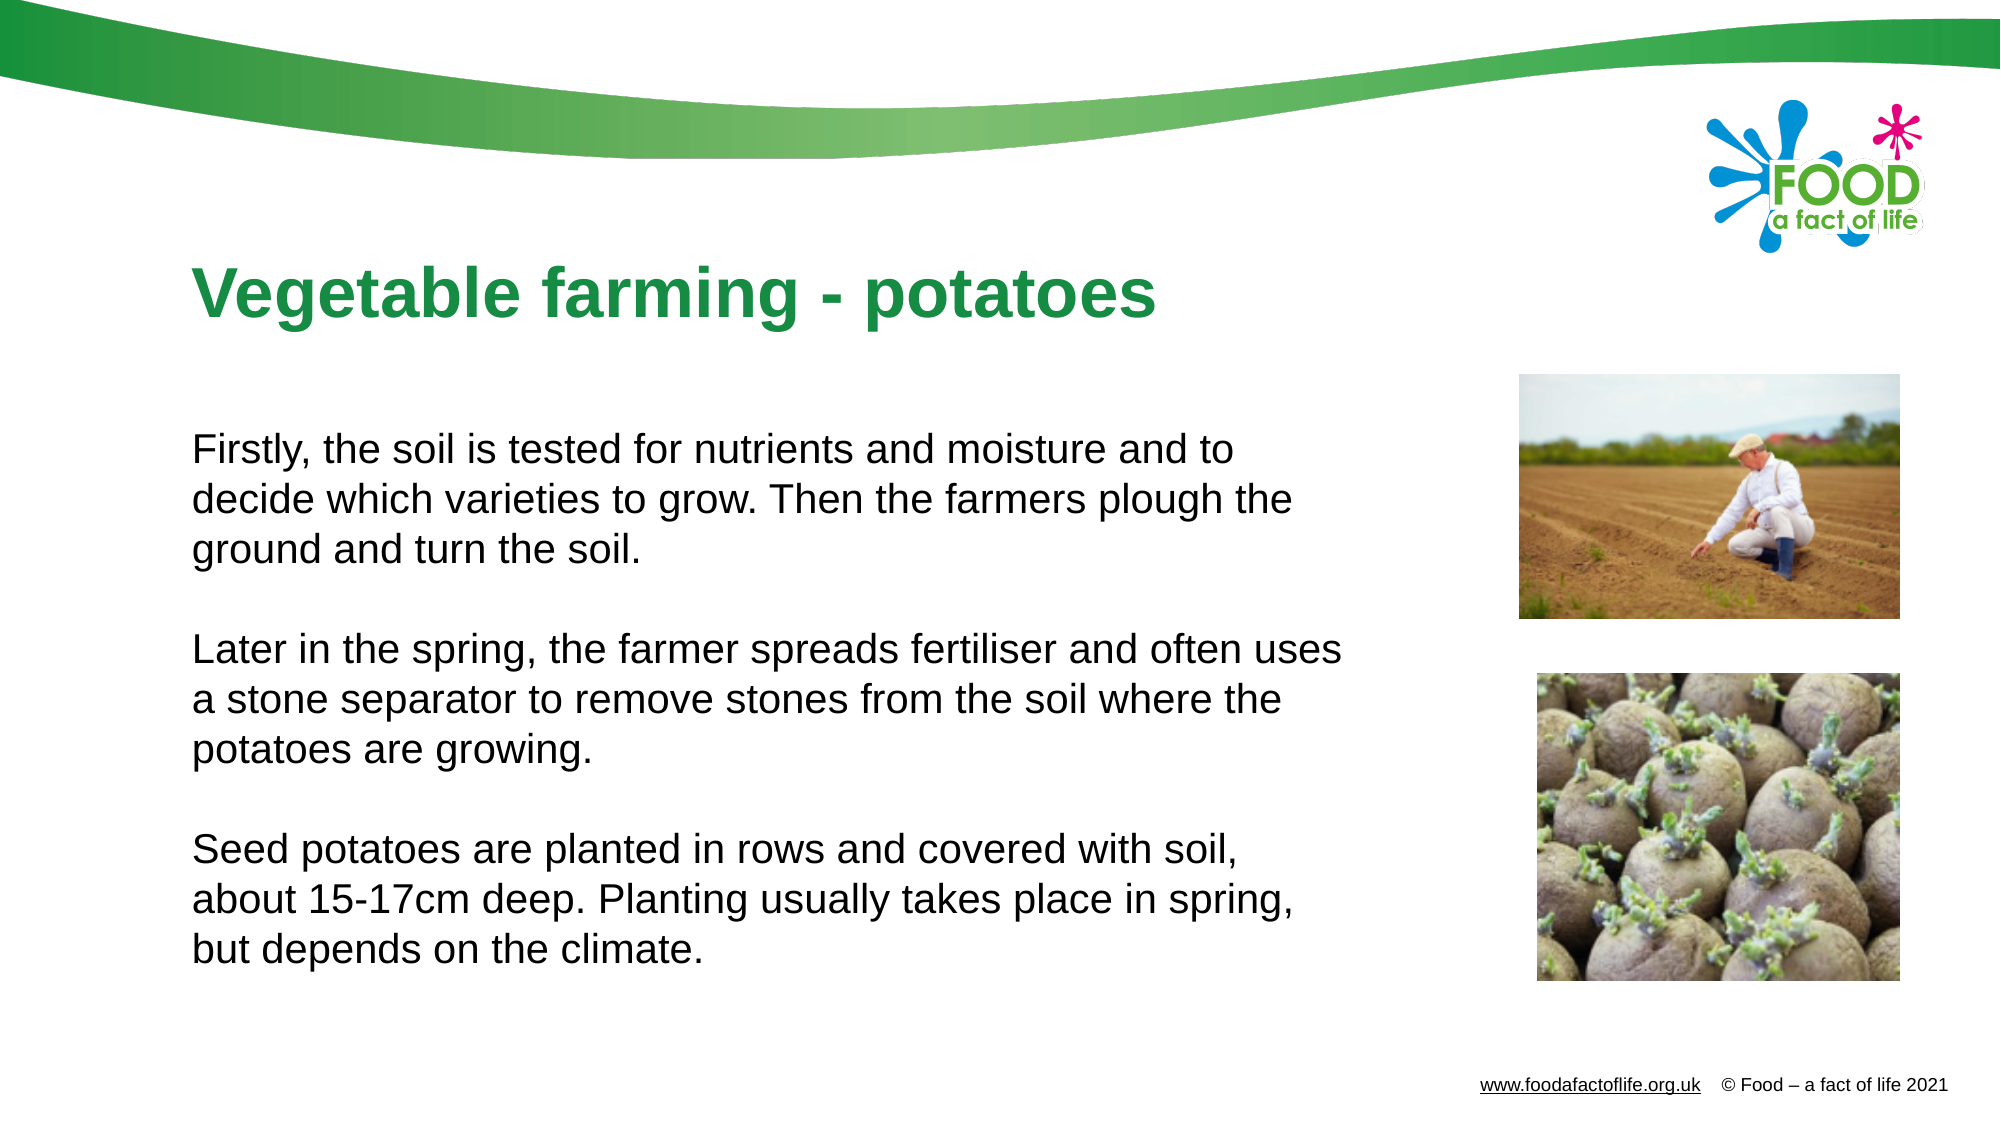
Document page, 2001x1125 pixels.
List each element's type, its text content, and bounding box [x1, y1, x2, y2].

subtitle Firstly, the soil is tested for nutrients and moisture and to decide which varieties to grow. Then the farmers plough the ground and turn the soil. Later in the spring, the farmer spreads fertiliser and often uses a stone separator to remove stones from the soil where the potatoes are growing. Seed potatoes are planted in rows and covered with soil, about 15-17cm deep. Planting usually takes place in spring, but depends on the climate. [191, 421, 1354, 1013]
title Vegetable farming - potatoes [191, 256, 1787, 375]
picture [0, 0, 2000, 1125]
